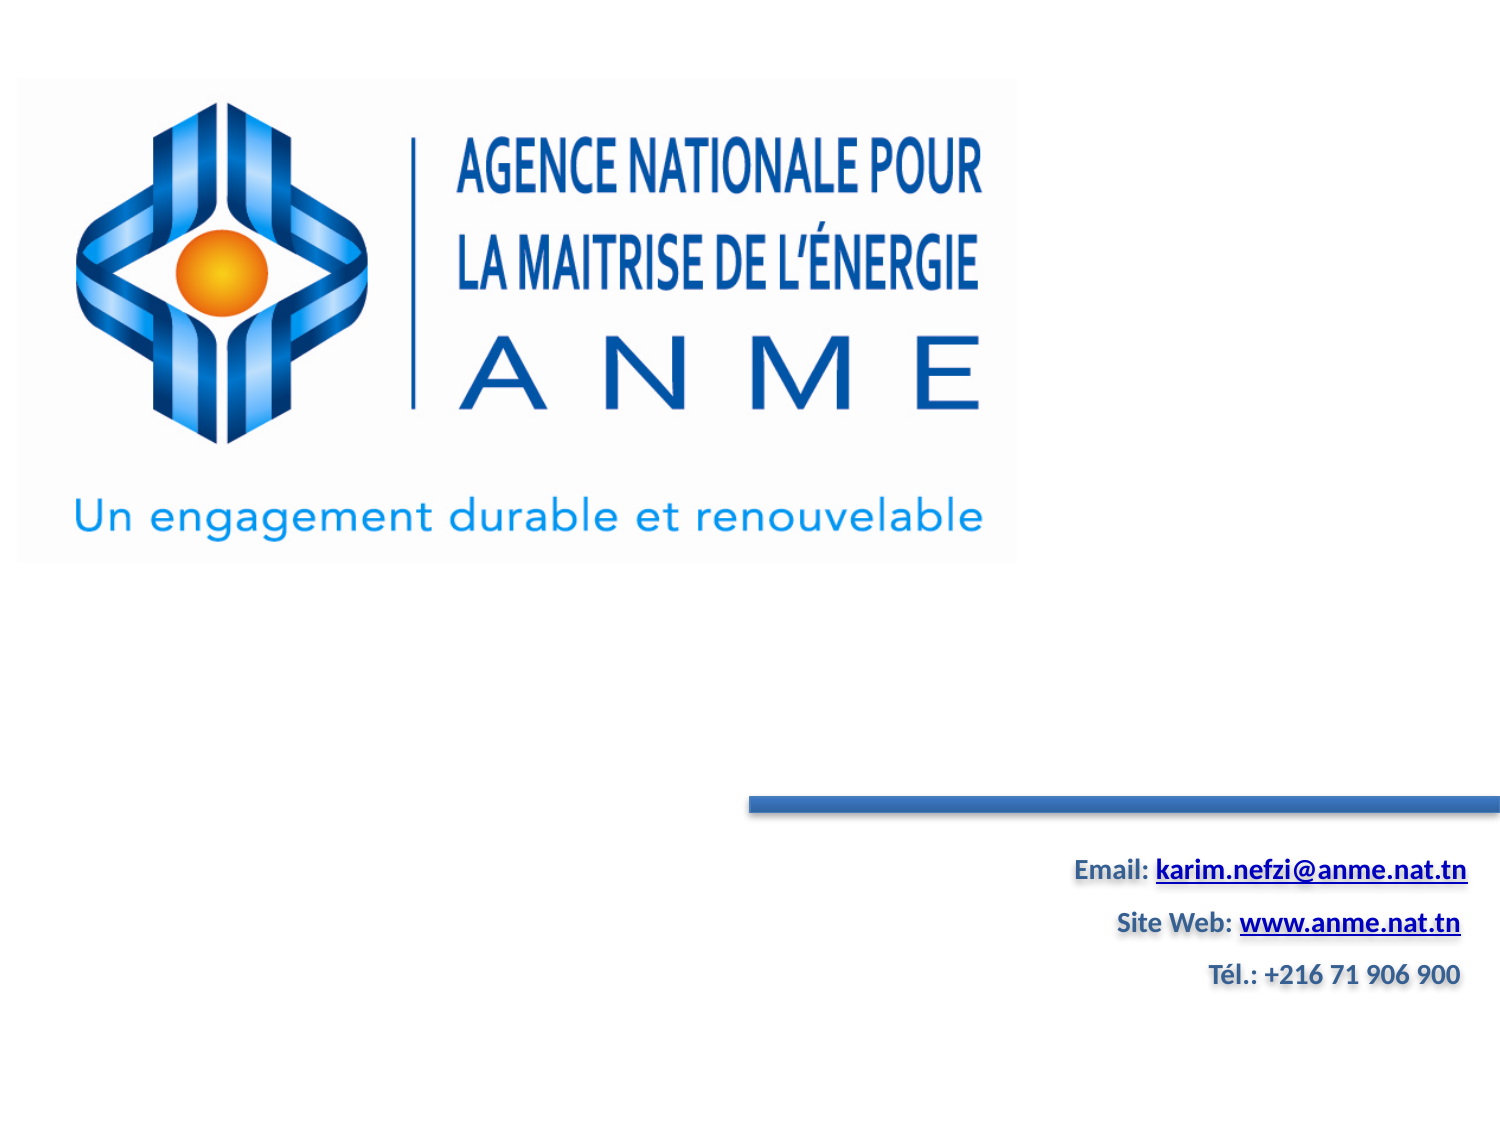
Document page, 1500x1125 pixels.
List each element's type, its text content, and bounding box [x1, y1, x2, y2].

picture [17, 77, 1017, 563]
text_box [749, 796, 1500, 813]
text_box Email: karim.nefzi@anme.nat.tn Site Web: www.anme.nat.tn Tél.: +216 71 906 900 [868, 825, 1483, 998]
